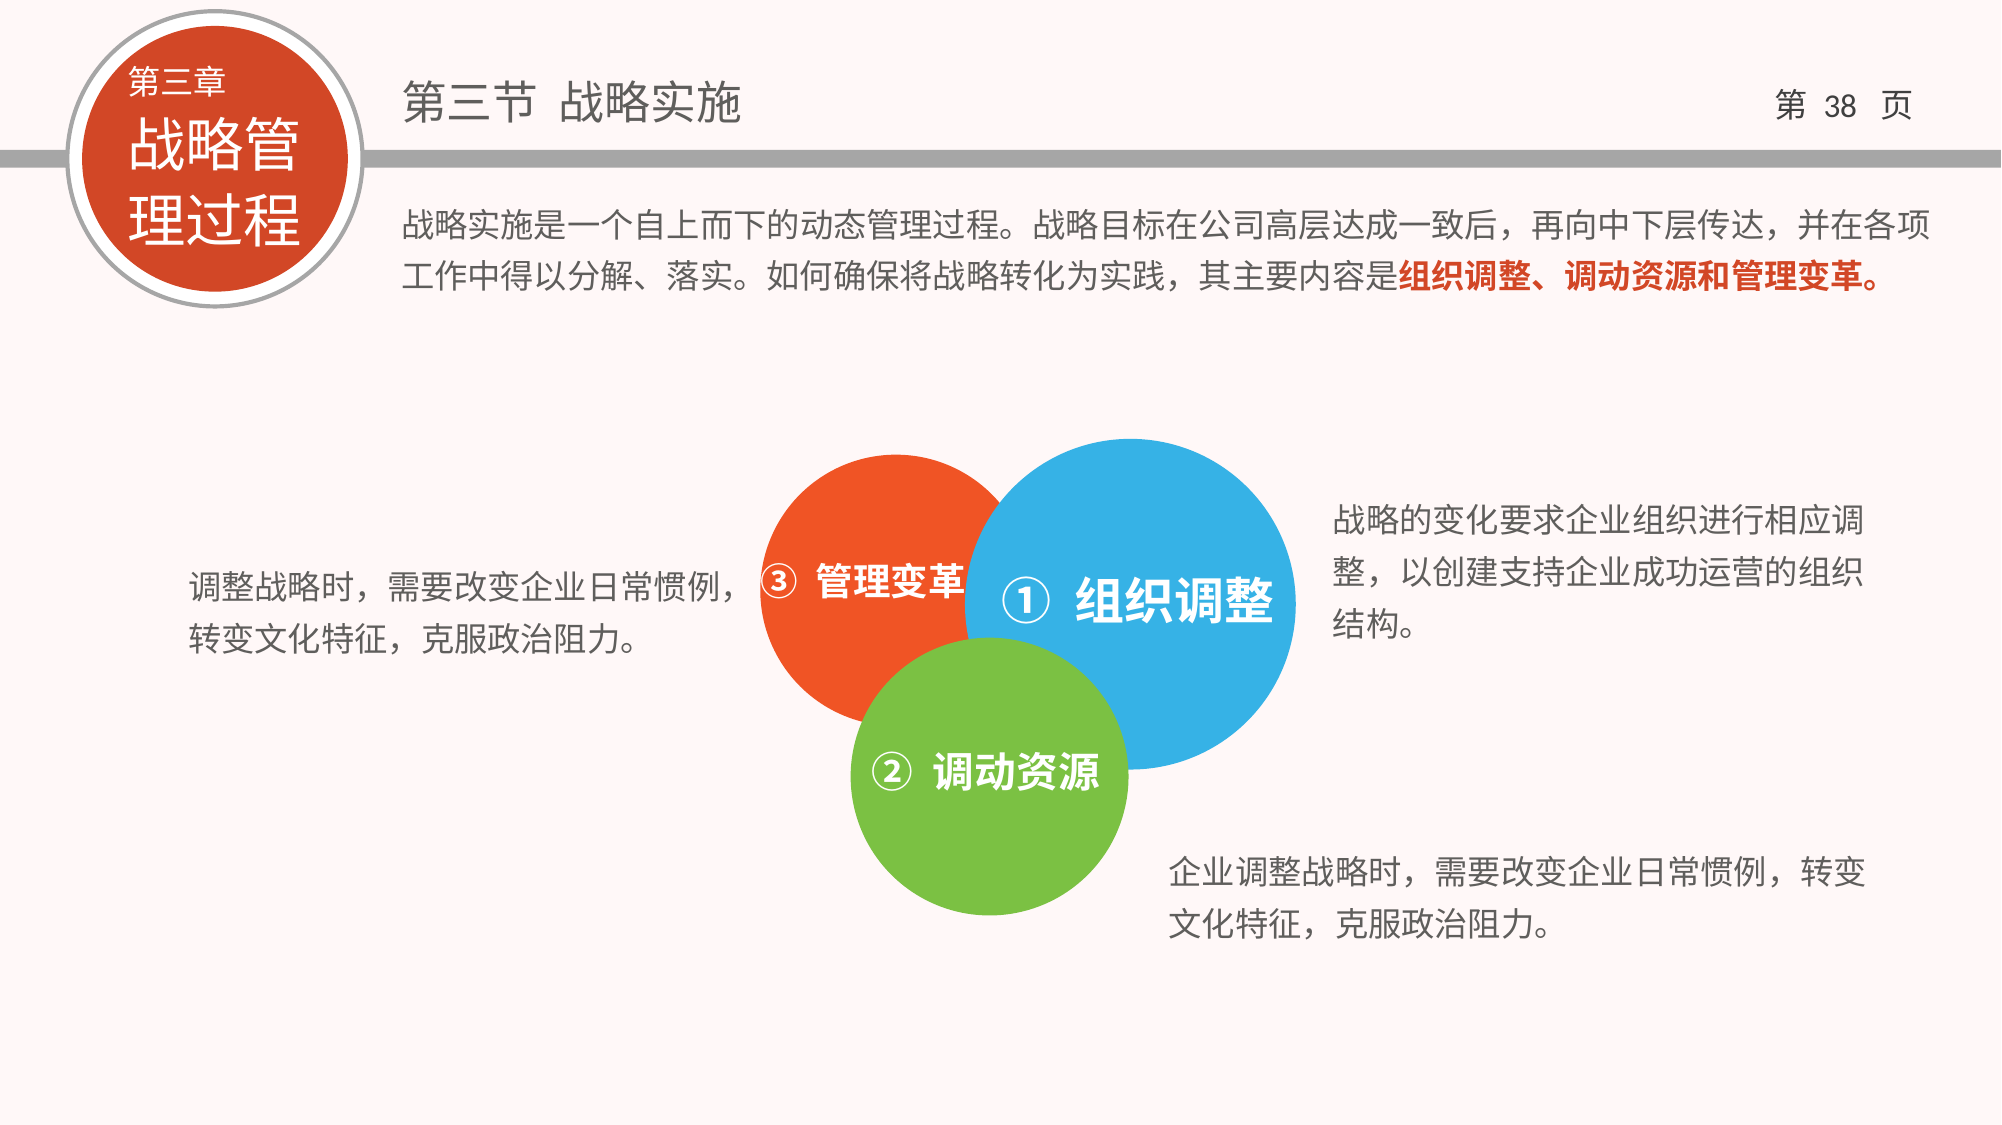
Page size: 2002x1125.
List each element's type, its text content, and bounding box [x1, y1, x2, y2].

text_box 战略实施是一个自上而下的动态管理过程。战略目标在公司高层达成一致后，再向中下层传达，并在各项工作中得以分解、落实。如何确保将战略转化为实践，其主要内容是组织调整、调动资源和管理变革。 [386, 184, 1961, 303]
text_box 调整战略时，需要改变企业日常惯例，转变文化特征，克服政治阻力。 [173, 547, 740, 666]
text_box 战略的变化要求企业组织进行相应调整，以创建支持企业成功运营的组织结构。 [1318, 479, 1884, 651]
text_box 企业调整战略时，需要改变企业日常惯例，转变文化特征，克服政治阻力。 [1154, 832, 1884, 951]
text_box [745, 438, 1296, 916]
